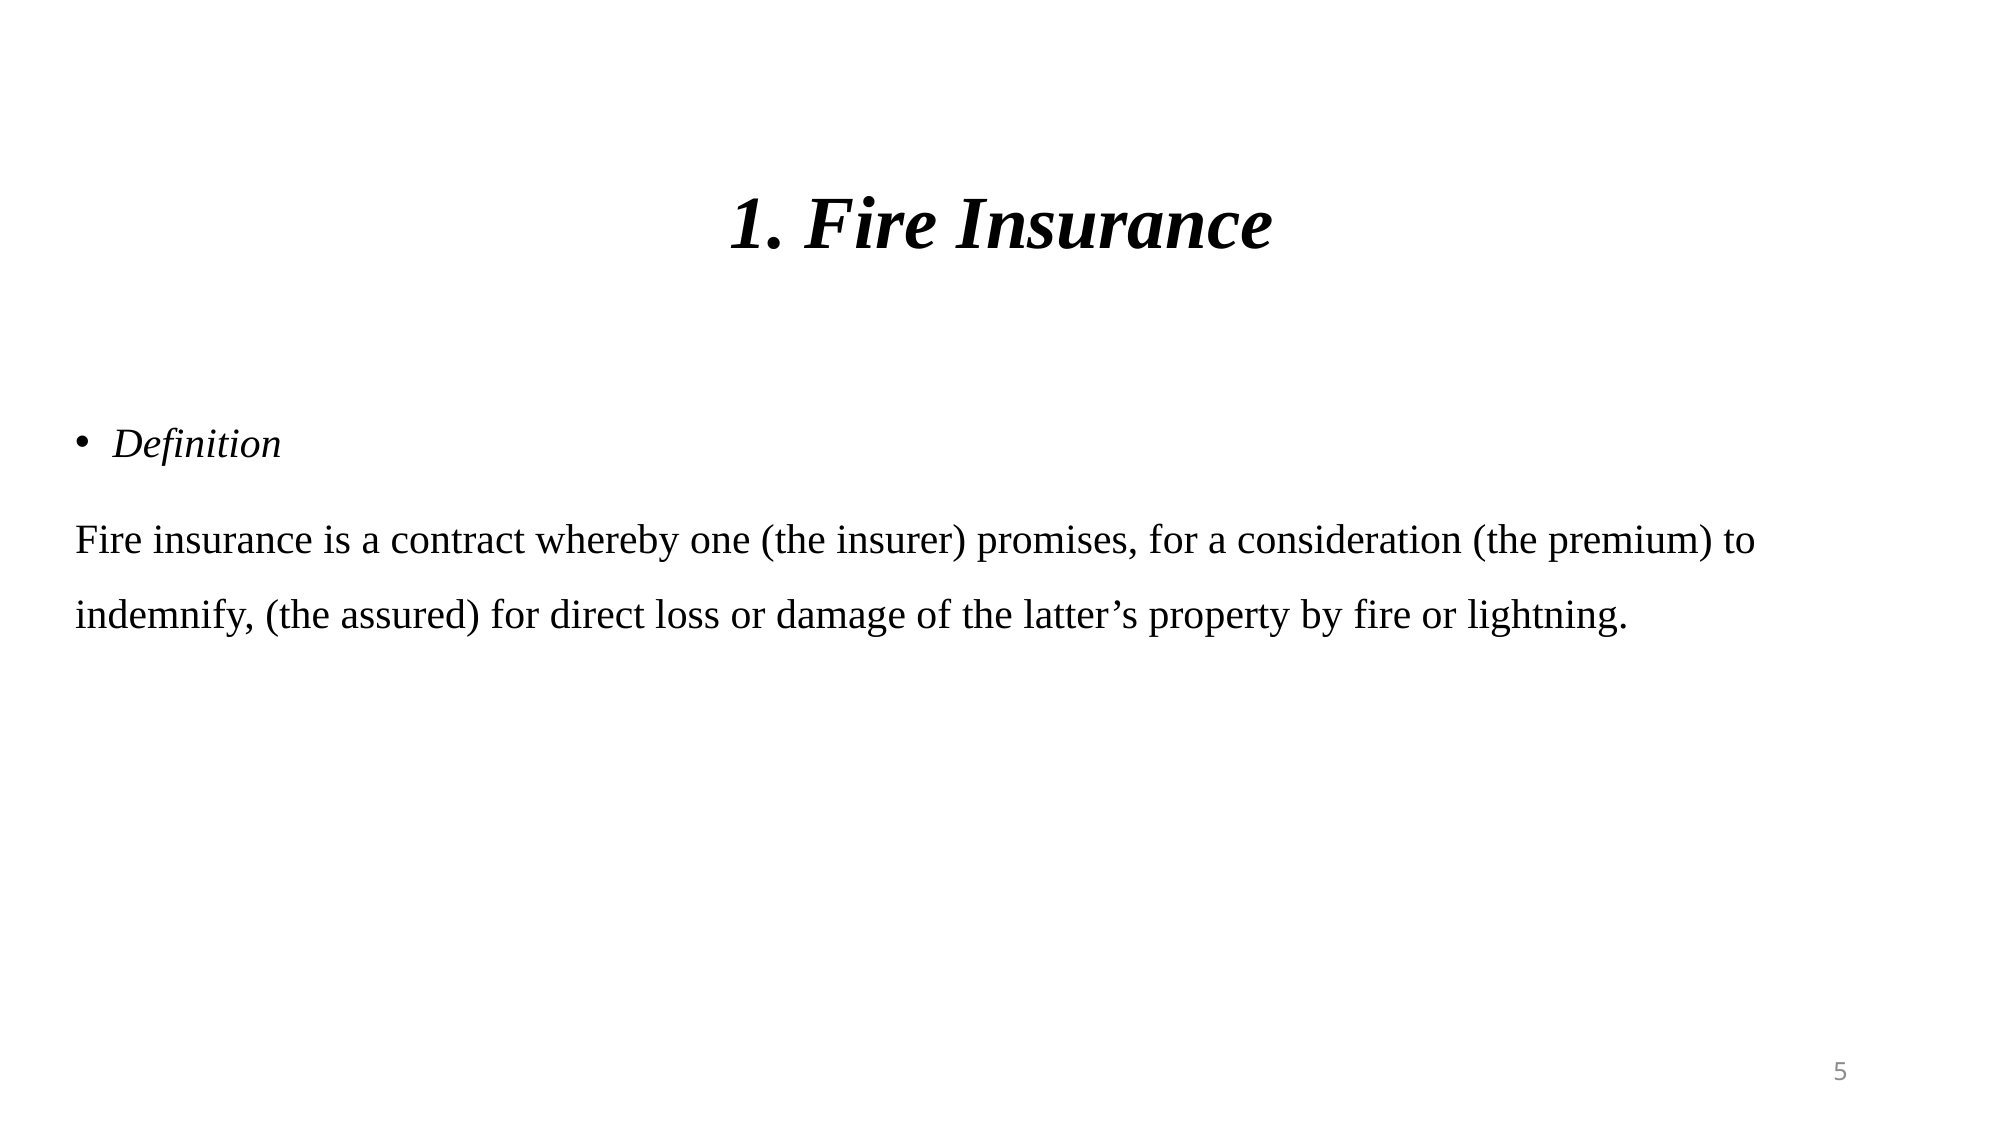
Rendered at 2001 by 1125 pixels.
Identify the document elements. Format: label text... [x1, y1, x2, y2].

slide_number 5 [1412, 1042, 1863, 1103]
title 1. Fire Insurance [101, 184, 1902, 265]
list Definition Fire insurance is a contract whereby one (the insurer) promises, for a consideration (the premium) to indemnify, (the assured) for direct loss or damage of the latter’s property by fire or lightning. [60, 383, 1902, 844]
